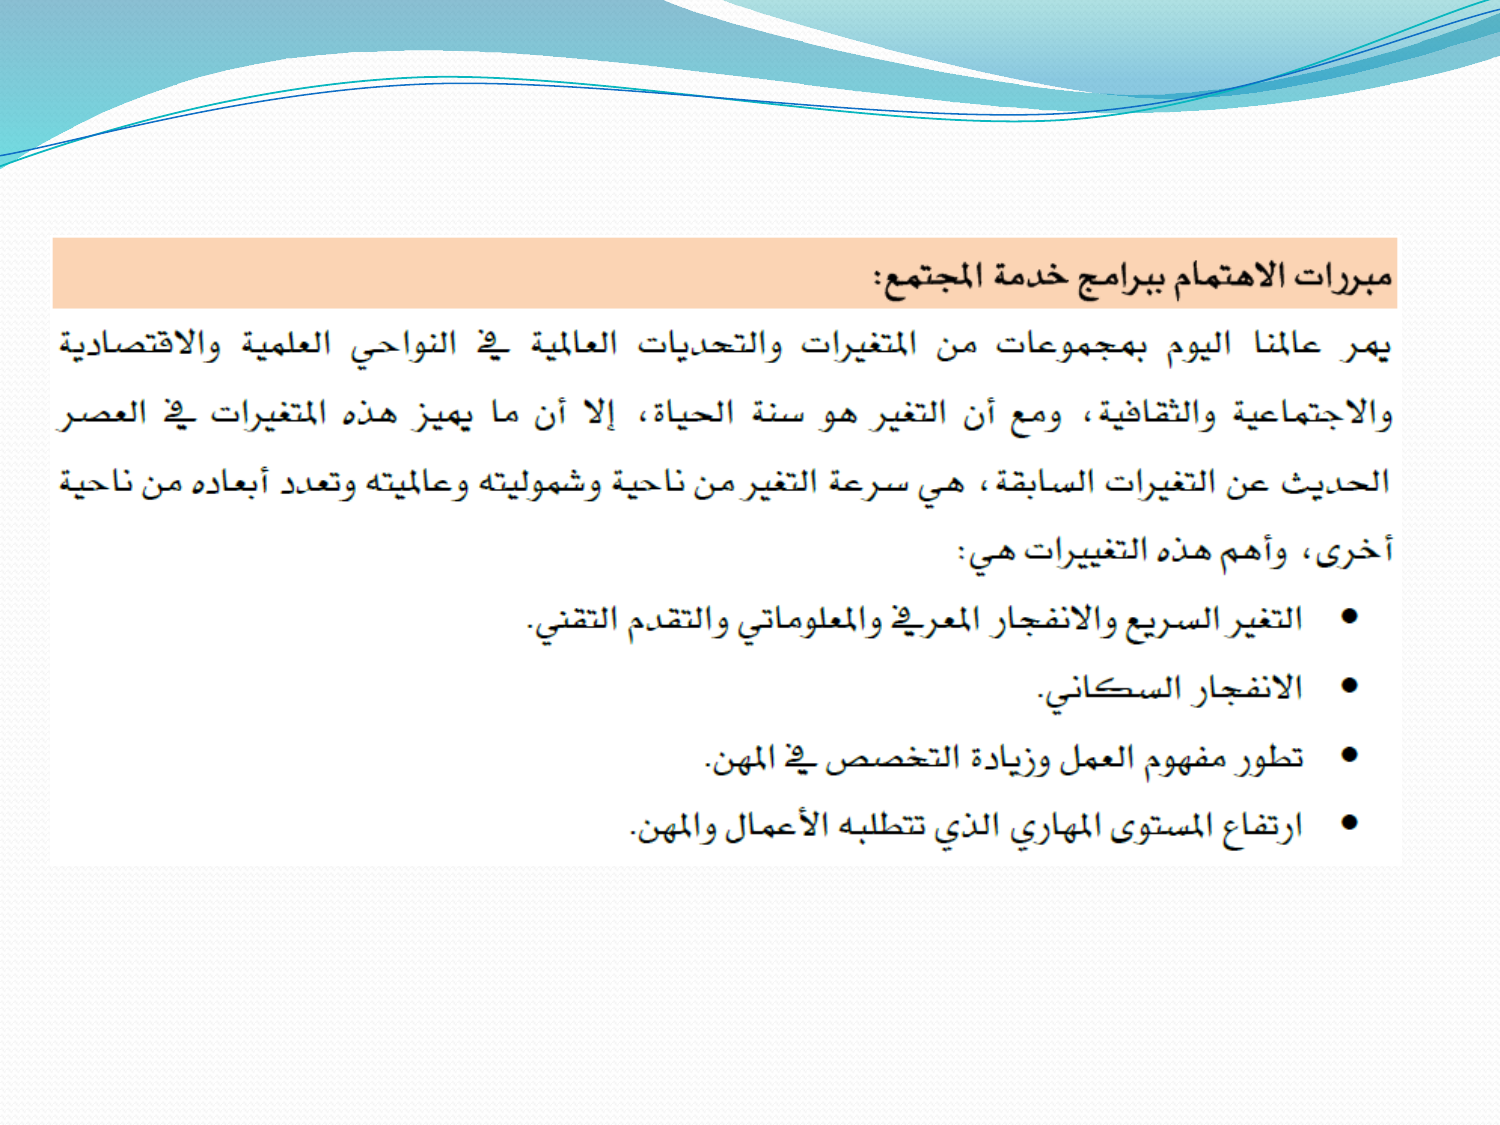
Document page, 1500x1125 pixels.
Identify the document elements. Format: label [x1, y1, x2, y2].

picture [50, 234, 1402, 867]
